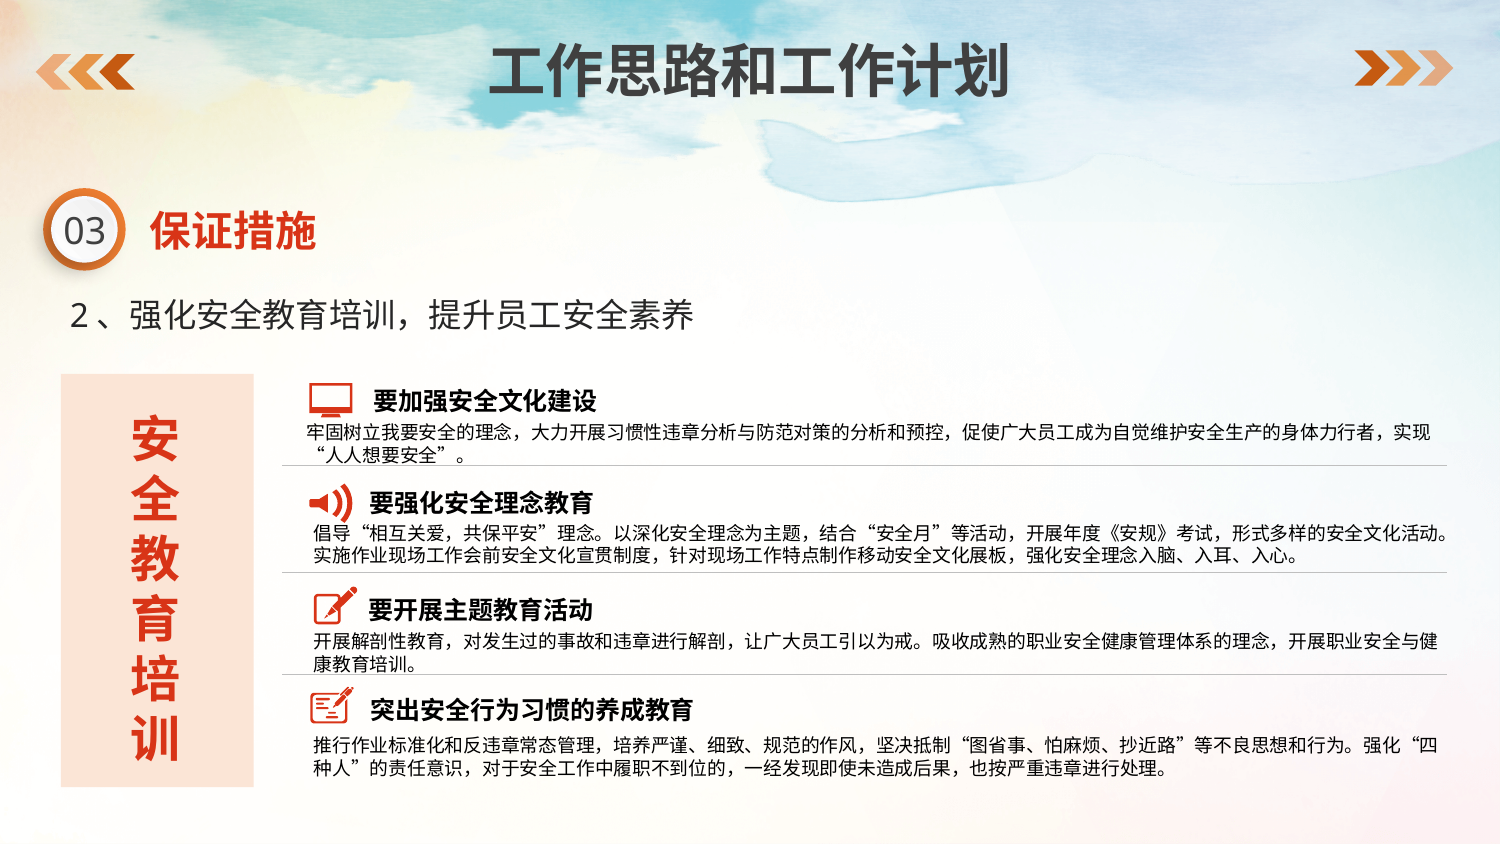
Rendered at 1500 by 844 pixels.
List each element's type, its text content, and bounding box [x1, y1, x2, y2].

text_box 2、强化安全教育培训，提升员工安全素养 [54, 287, 711, 342]
text_box 突出安全行为习惯的养成教育 [355, 686, 711, 726]
text_box 倡导“相互关爱，共保平安”理念。以深化安全理念为主题，结合“安全月”等活动，开展年度《安规》考试，形式多样的安全文化活动。实施作业现场工作会前安全文化宣贯制度，针对现场工作特点制作移动安全文化展板，强化安全理念入脑、入耳、入心。 [298, 513, 1463, 574]
text_box [330, 487, 344, 513]
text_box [34, 188, 135, 271]
text_box [313, 586, 353, 622]
text_box [308, 382, 353, 413]
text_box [60, 373, 254, 788]
text_box [338, 482, 354, 513]
text_box 要强化安全理念教育 [354, 480, 610, 513]
text_box 牢固树立我要安全的理念，大力开展习惯性违章分析与防范对策的分析和预控，促使广大员工成为自觉维护安全生产的身体力行者，实现“人人想要安全”。 [291, 413, 1456, 474]
text_box 要加强安全文化建设 [358, 377, 614, 413]
text_box 要开展主题教育活动 [353, 586, 609, 622]
text_box 工作思路和工作计划 [413, 30, 1087, 109]
picture [0, 0, 1500, 844]
text_box 推行作业标准化和反违章常态管理，培养严谨、细致、规范的作风，坚决抵制“图省事、怕麻烦、抄近路”等不良思想和行为。强化“四种人”的责任意识，对于安全工作中履职不到位的，一经发现即使未造成后果，也按严重违章进行处理。 [298, 726, 1463, 787]
text_box [310, 686, 354, 724]
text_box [1354, 50, 1454, 86]
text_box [35, 54, 135, 90]
text_box [308, 491, 329, 513]
text_box 开展解剖性教育，对发生过的事故和违章进行解剖，让广大员工引以为戒。吸收成熟的职业安全健康管理体系的理念，开展职业安全与健康教育培训。 [298, 622, 1463, 683]
text_box 保证措施 [135, 197, 332, 262]
